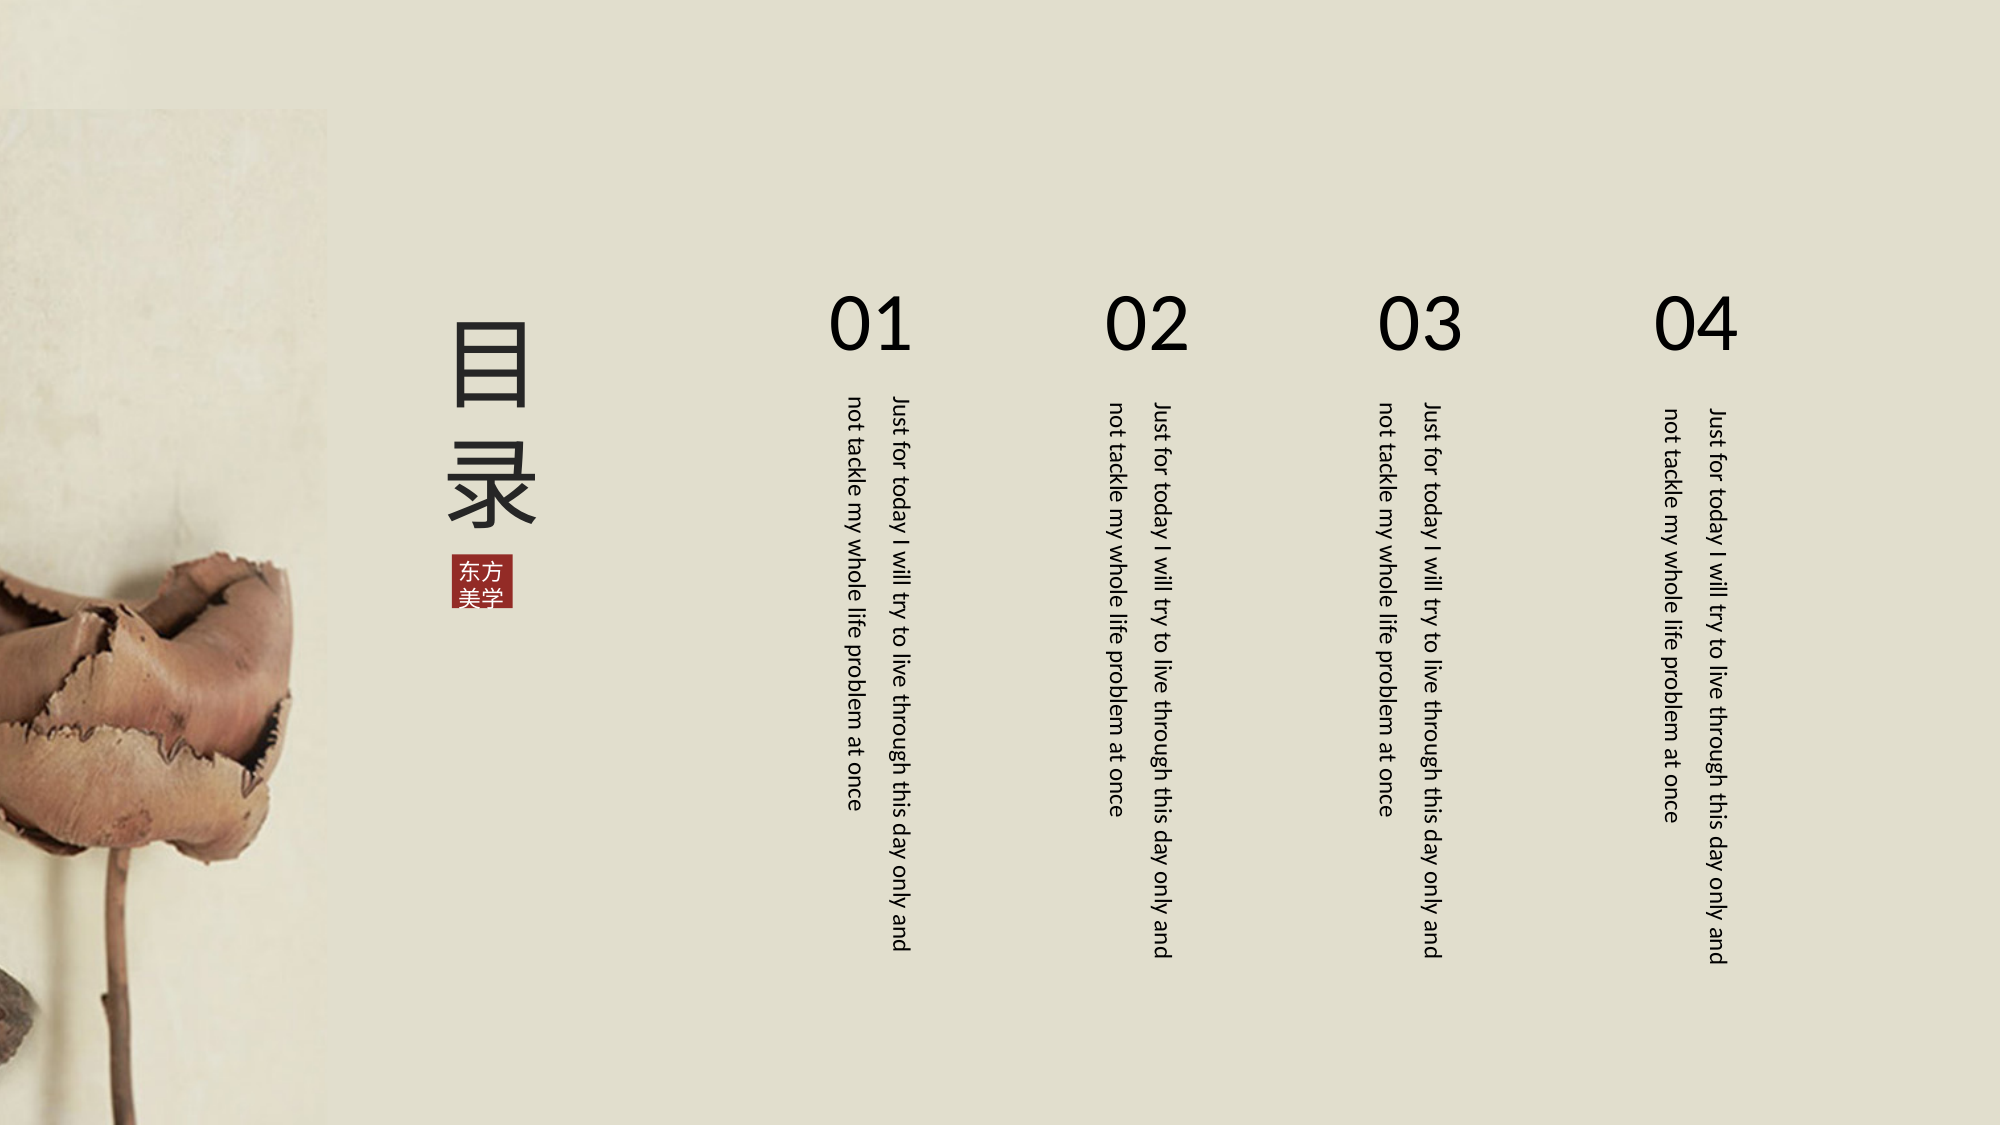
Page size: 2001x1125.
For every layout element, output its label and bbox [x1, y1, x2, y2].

text_box [444, 550, 523, 621]
text_box [796, 259, 1762, 990]
picture [0, 0, 2000, 1125]
